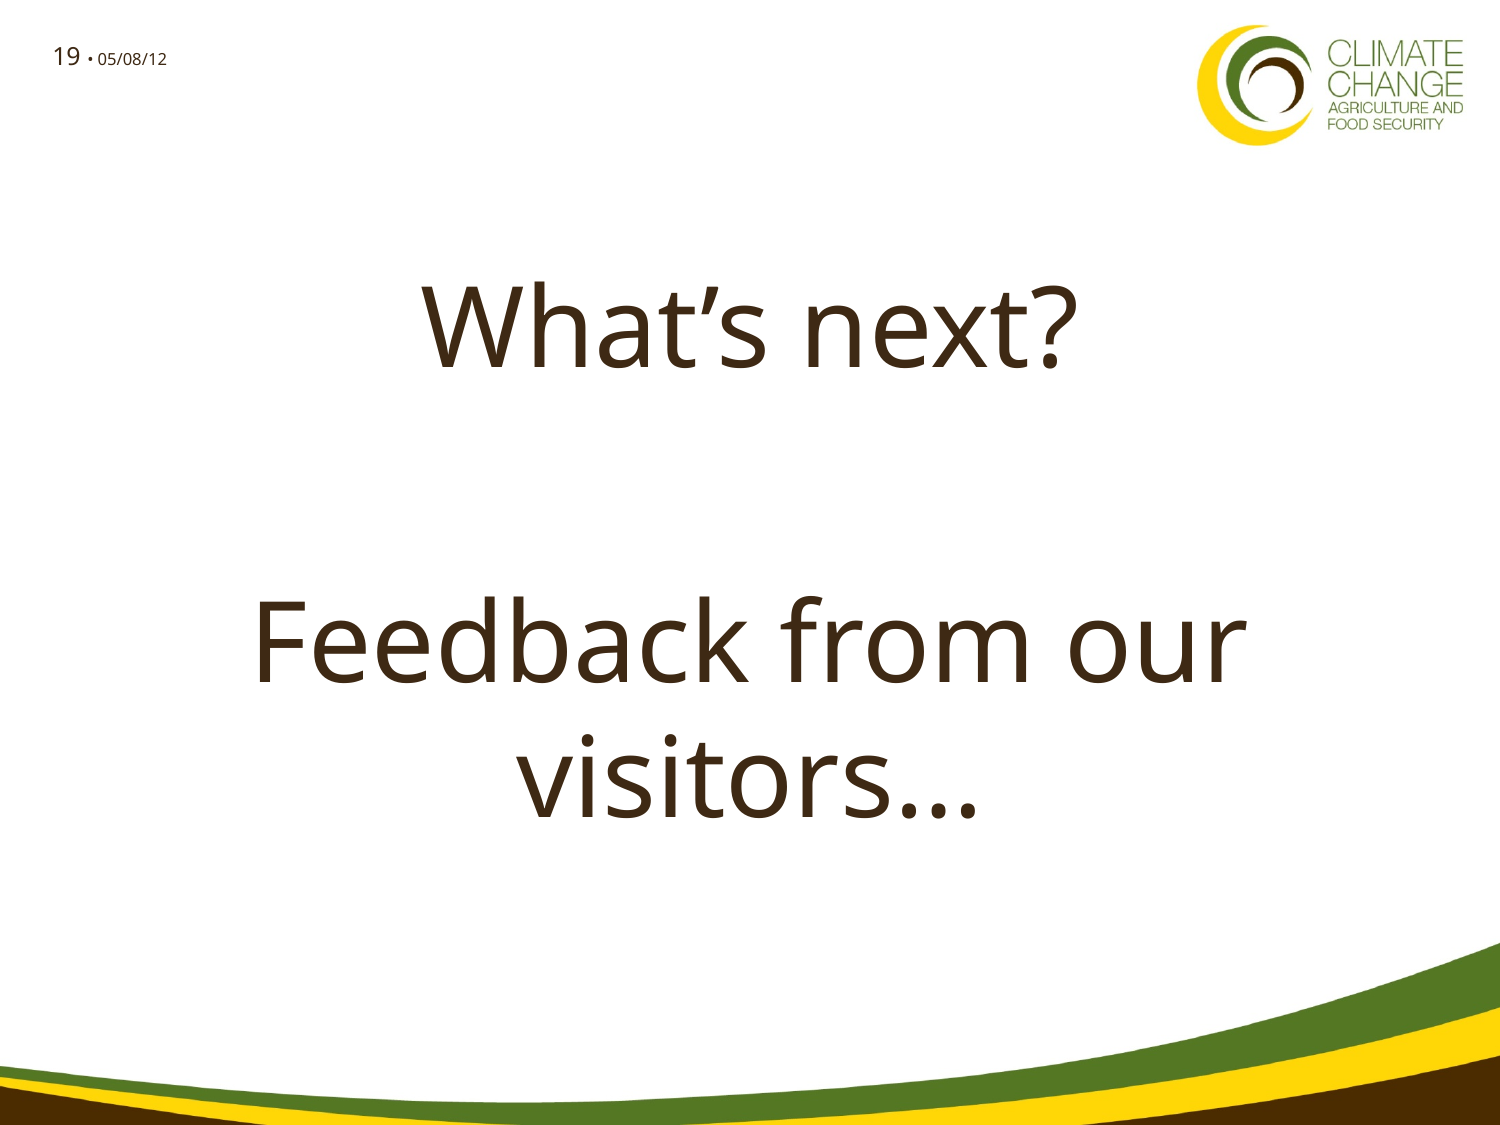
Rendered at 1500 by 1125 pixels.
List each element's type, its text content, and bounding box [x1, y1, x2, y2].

picture [0, 936, 1500, 1125]
picture [1183, 12, 1475, 154]
list What’s next? Feedback from our visitors… [75, 90, 1425, 1059]
